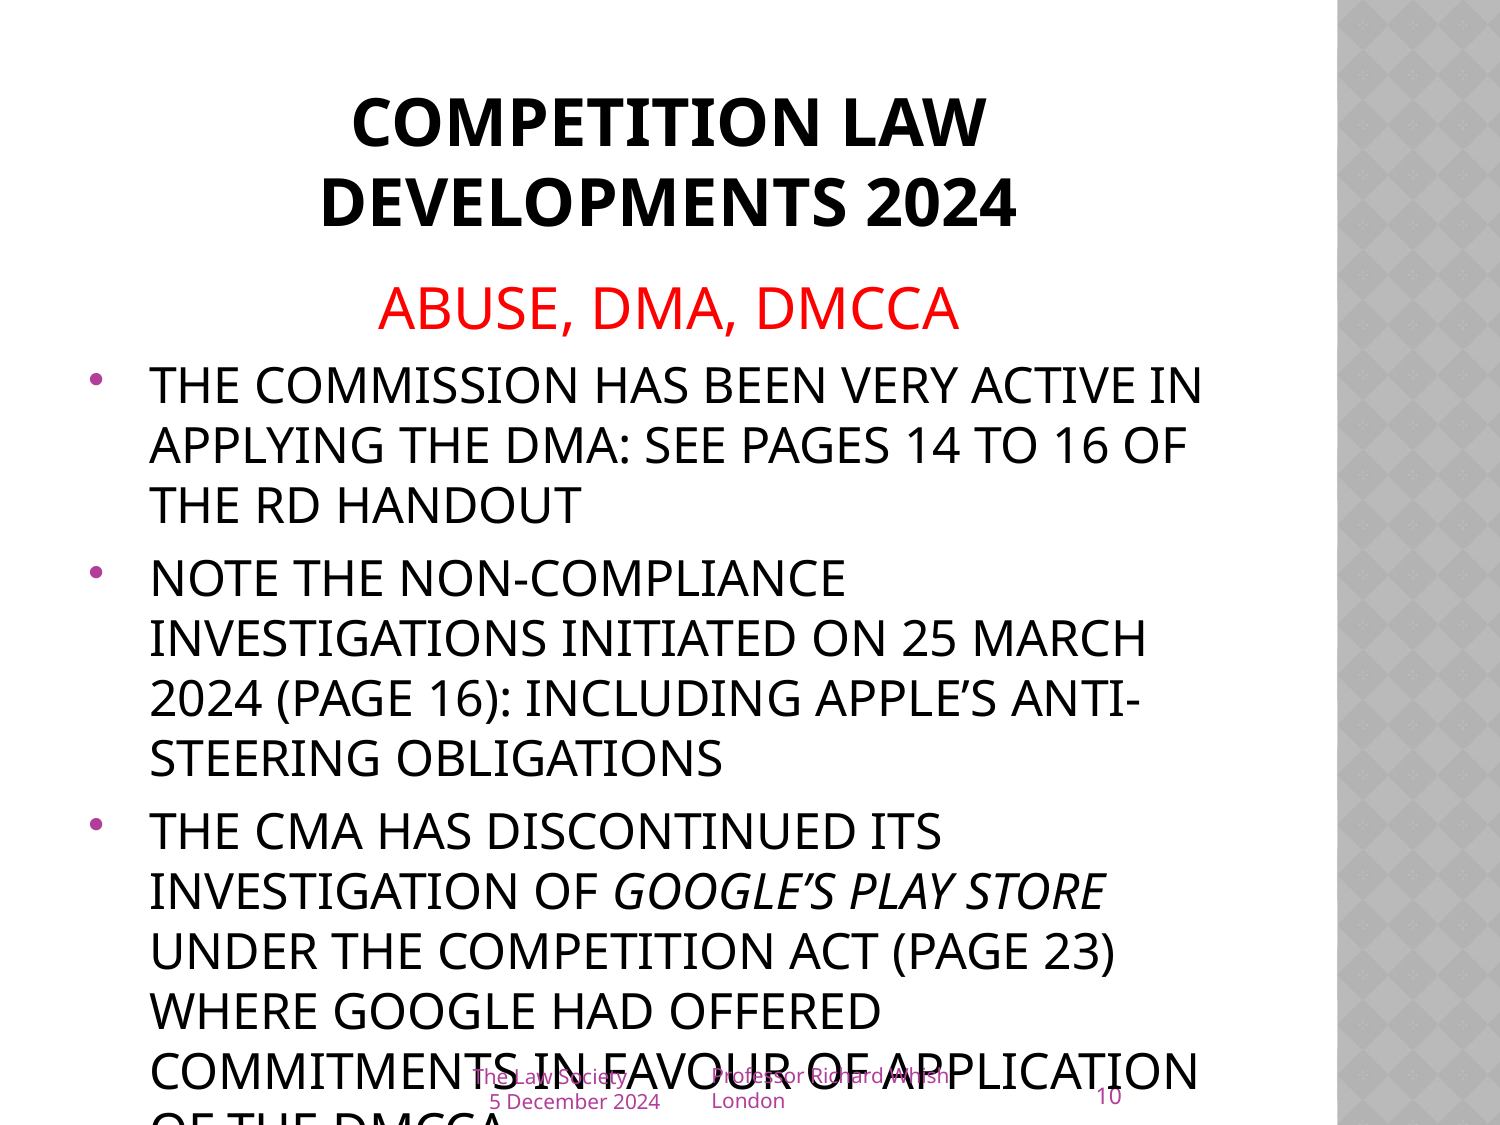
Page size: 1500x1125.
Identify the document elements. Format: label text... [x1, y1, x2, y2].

slide_number Professor Richard Whish London [696, 1075, 1025, 1114]
footer The Law Society 5 December 2024 [75, 1075, 675, 1114]
slide_number 10 [1025, 1075, 1123, 1113]
title Competition law developments 2024 [75, 52, 1263, 241]
list ABUSE, DMA, DMCCA THE COMMISSION HAS BEEN VERY ACTIVE IN APPLYING THE DMA: SEE PAGES 14 TO 16 OF THE RD HANDOUT NOTE THE NON-COMPLIANCE INVESTIGATIONS INITIATED ON 25 MARCH 2024 (PAGE 16): INCLUDING APPLE’S ANTI-STEERING OBLIGATIONS THE CMA HAS DISCONTINUED ITS INVESTIGATION OF GOOGLE’S PLAY STORE UNDER THE COMPETITION ACT (PAGE 23) WHERE GOOGLE HAD OFFERED COMMITMENTS IN FAVOUR OF APPLICATION OF THE DMCCA [75, 264, 1263, 1060]
